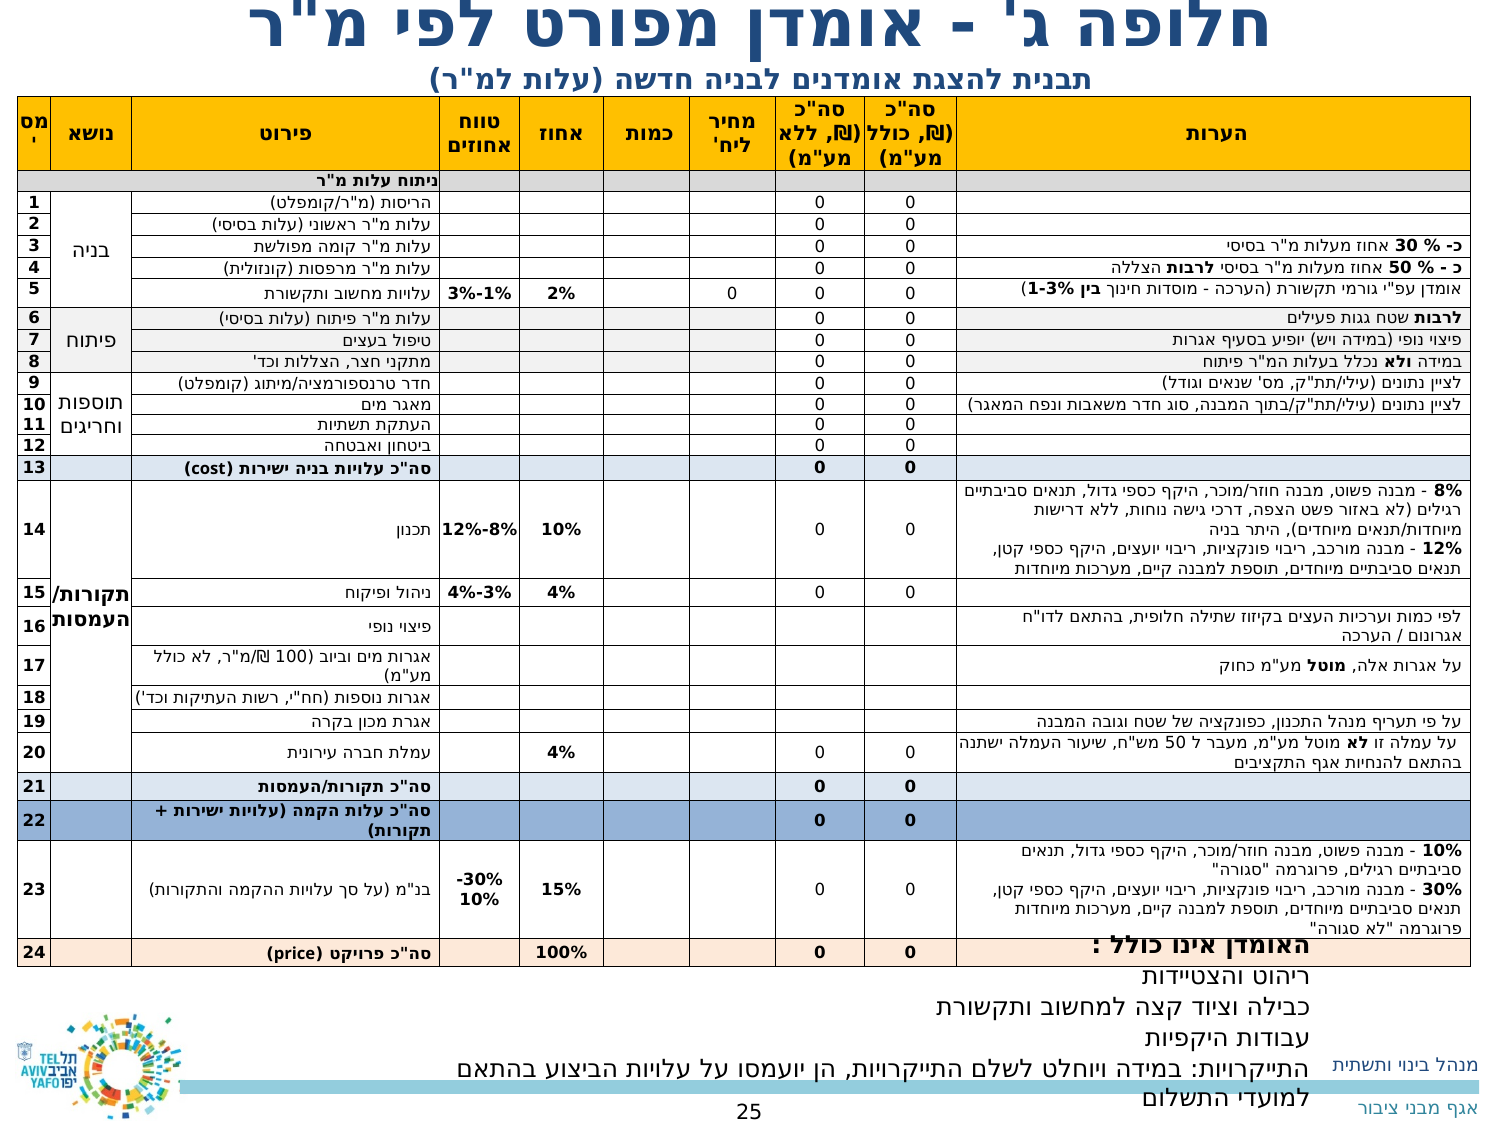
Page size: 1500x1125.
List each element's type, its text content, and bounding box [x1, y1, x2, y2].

table_cell [690, 415, 775, 434]
table_cell לציין נתונים (עילי/תת"ק, מס' שנאים וגודל) [957, 373, 1470, 394]
table_cell [957, 435, 1470, 455]
table_cell 12 [18, 435, 50, 455]
table_cell 2 [18, 214, 50, 235]
table_cell 0 [865, 415, 956, 434]
table_cell על פי תעריף מנהל התכנון, כפונקציה של שטח וגובה המבנה [957, 710, 1470, 732]
table_cell [51, 733, 131, 772]
table_cell [604, 686, 689, 709]
text_box חלופה ג' - אומדן מפורט לפי מ"ר תבנית להצגת אומדנים לבניה חדשה (עלות למ"ר) [0, 0, 1500, 90]
table_cell 0 [865, 236, 956, 257]
table_cell [957, 171, 1470, 191]
table_cell הריסות (מ"ר/קומפלט) [132, 192, 439, 213]
table_cell חדר טרנספורמציה/מיתוג (קומפלט) [132, 373, 439, 394]
table_cell 2% [520, 279, 603, 307]
table_cell מתקני חצר, הצללות וכד' [132, 352, 439, 372]
table_cell 24 [18, 939, 50, 966]
table_cell 13 [18, 456, 50, 480]
table_cell [690, 373, 775, 394]
table_cell [51, 939, 131, 966]
table_cell [520, 801, 603, 840]
table_header מחיר ליח' [690, 97, 775, 170]
table_cell [440, 330, 519, 351]
table_cell [604, 841, 689, 929]
table_cell [957, 773, 1470, 800]
table_cell לפי כמות וערכיות העצים בקיזוז שתילה חלופית, בהתאם לדו"ח אגרונום / הערכה [957, 607, 1470, 645]
table_cell סה"כ עלות הקמה (עלויות ישירות + תקורות) [132, 801, 439, 840]
table_cell 11 [18, 415, 50, 434]
table_cell העתקת תשתיות [132, 415, 439, 434]
table_cell [520, 686, 603, 709]
table_cell [440, 373, 519, 394]
table_cell לרבות שטח גגות פעילים [957, 308, 1470, 329]
table_cell 0 [865, 773, 956, 800]
table_cell [604, 481, 689, 578]
table_cell 10% - מבנה פשוט, מבנה חוזר/מוכר, היקף כספי גדול, תנאים סביבתיים רגילים, פרוגרמה "סגורה" 30% - מבנה מורכב, ריבוי פונקציות, ריבוי יועצים, היקף כספי קטן, תנאים סביבתיים מיוחדים, תוספת למבנה קיים, מערכות מיוחדות פרוגרמה "לא סגורה" [957, 841, 1470, 938]
table_cell טיפול בעצים [132, 330, 439, 351]
table_cell [604, 330, 689, 351]
table_cell 4 [18, 258, 50, 278]
table_cell עלות מ"ר מרפסות (קונזולית) [132, 258, 439, 278]
table_cell 10% [520, 481, 603, 578]
table_header כמות [604, 97, 689, 170]
table_cell מאגר מים [132, 395, 439, 414]
table_cell 0 [776, 579, 864, 606]
table_cell [957, 686, 1470, 709]
table_cell [604, 373, 689, 394]
table_cell [604, 258, 689, 278]
table_cell תכנון [132, 481, 439, 578]
table_cell [690, 607, 775, 645]
table_cell כ- % 30 אחוז מעלות מ"ר בסיסי [957, 236, 1470, 257]
table_header מס' [18, 97, 50, 170]
table_cell 22 [18, 801, 50, 840]
table_cell 0 [776, 395, 864, 414]
table_cell פיתוח [51, 308, 131, 372]
table_cell [520, 435, 603, 455]
table_cell אומדן עפ"י גורמי תקשורת (הערכה - מוסדות חינוך בין 1-3%) [957, 279, 1470, 307]
table_cell [604, 733, 689, 772]
table_cell כ - % 50 אחוז מעלות מ"ר בסיסי לרבות הצללה [957, 258, 1470, 278]
table_cell התייקרויות: במידה ויוחלט לשלם התייקרויות, הן יועמסו על עלויות הביצוע בהתאם למועדי התשלום [396, 1052, 1312, 1112]
table_cell [776, 686, 864, 709]
table_cell [520, 192, 603, 213]
table_cell [690, 733, 775, 772]
table_cell לציין נתונים (עילי/תת"ק/בתוך המבנה, סוג חדר משאבות ונפח המאגר) [957, 395, 1470, 414]
table_cell במידה ולא נכלל בעלות המ"ר פיתוח [957, 352, 1470, 372]
table_cell [776, 646, 864, 685]
table_cell [865, 710, 956, 732]
table_cell [690, 171, 775, 191]
table_cell 0 [776, 236, 864, 257]
table_cell [440, 686, 519, 709]
table_cell [51, 801, 131, 840]
table_cell בנ"מ (על סך עלויות ההקמה והתקורות) [132, 841, 439, 938]
table_cell [520, 646, 603, 685]
table_cell 1%-3% [440, 279, 519, 307]
table_cell [690, 841, 775, 929]
table_cell תקורות/ העמסות [51, 481, 131, 733]
table_cell 0 [865, 330, 956, 351]
table_cell [957, 192, 1470, 213]
table_cell [690, 308, 775, 329]
table_cell [604, 192, 689, 213]
table_cell 0 [865, 373, 956, 394]
table_cell [520, 258, 603, 278]
table_cell [604, 171, 689, 191]
table_cell 4% [520, 733, 603, 772]
table_cell [520, 456, 603, 480]
table_cell [440, 236, 519, 257]
table_cell [690, 236, 775, 257]
table_cell עבודות היקפיות [396, 1021, 1312, 1052]
table_cell [520, 330, 603, 351]
table_cell 6 [18, 308, 50, 329]
table_cell ניתוח עלות מ"ר [18, 171, 439, 191]
table_cell [604, 710, 689, 732]
table_cell 0 [865, 279, 956, 307]
table_cell [604, 435, 689, 455]
table_cell [604, 773, 689, 800]
table_cell 20 [18, 733, 50, 772]
table_cell אגרות מים וביוב (100 ₪/מ"ר, לא כולל מע"מ) [132, 646, 439, 685]
table_cell [520, 607, 603, 645]
table_cell [957, 801, 1470, 840]
table_cell [690, 395, 775, 414]
table_cell פיצוי נופי (במידה ויש) יופיע בסעיף אגרות [957, 330, 1470, 351]
table_cell [520, 395, 603, 414]
table_cell [604, 236, 689, 257]
table_cell עלות מ"ר קומה מפולשת [132, 236, 439, 257]
table_cell [690, 258, 775, 278]
table_cell 7 [18, 330, 50, 351]
table_cell 15% [520, 841, 603, 929]
table_cell [957, 579, 1470, 606]
table_cell 1 [18, 192, 50, 213]
table_cell 0 [776, 733, 864, 772]
table_cell אגרות נוספות (חח"י, רשות העתיקות וכד') [132, 686, 439, 709]
table_cell [604, 801, 689, 840]
table_cell עלות מ"ר פיתוח (עלות בסיסי) [132, 308, 439, 329]
table_cell [957, 214, 1470, 235]
table_cell סה"כ פרויקט (price) [132, 939, 396, 966]
table_cell 0 [690, 279, 775, 307]
table_cell 0 [776, 373, 864, 394]
table_cell על עמלה זו לא מוטל מע"מ, מעבר ל 50 מש"ח, שיעור העמלה ישתנה בהתאם להנחיות אגף התקציבים [957, 733, 1470, 772]
table_cell 8% - מבנה פשוט, מבנה חוזר/מוכר, היקף כספי גדול, תנאים סביבתיים רגילים (לא באזור פשט הצפה, דרכי גישה נוחות, ללא דרישות מיוחדות/תנאים מיוחדים), היתר בניה 12% - מבנה מורכב, ריבוי פונקציות, ריבוי יועצים, היקף כספי קטן, תנאים סביבתיים מיוחדים, תוספת למבנה קיים, מערכות מיוחדות [957, 481, 1470, 578]
table_cell 0 [865, 579, 956, 606]
table_cell [690, 646, 775, 685]
table_cell [440, 258, 519, 278]
table_cell [440, 773, 519, 800]
table_cell [865, 686, 956, 709]
table_cell 0 [776, 214, 864, 235]
table_cell [690, 801, 775, 840]
table_cell [604, 279, 689, 307]
table_cell [520, 171, 603, 191]
table_cell [604, 352, 689, 372]
table_cell [957, 415, 1470, 434]
table_header נושא [51, 97, 131, 170]
table_cell סה"כ עלויות בניה ישירות (cost) [132, 456, 439, 480]
table_cell [440, 646, 519, 685]
table_cell פיצוי נופי [132, 607, 439, 645]
table_cell 0 [865, 435, 956, 455]
table_cell 0 [865, 308, 956, 329]
table_cell [520, 236, 603, 257]
table_cell [440, 733, 519, 772]
table_cell [520, 415, 603, 434]
table_cell 0 [776, 481, 864, 578]
table_cell בניה [51, 192, 131, 307]
table_cell ריהוט והצטיידות [396, 960, 1312, 990]
table_cell [865, 171, 956, 191]
table_header אחוז [520, 97, 603, 170]
table_cell 0 [776, 456, 864, 480]
table_cell 21 [18, 773, 50, 800]
table_cell [604, 308, 689, 329]
table_cell 0 [865, 192, 956, 213]
table_header סה"כ (₪, כולל מע"מ) [865, 97, 956, 170]
table_cell 0 [865, 733, 956, 772]
table_cell 0 [776, 415, 864, 434]
table_cell [51, 773, 131, 800]
table_cell [690, 192, 775, 213]
table_cell 4% [520, 579, 603, 606]
table_cell ניהול ופיקוח [132, 579, 439, 606]
table_cell אגרת מכון בקרה [132, 710, 439, 732]
table_cell 0 [776, 330, 864, 351]
table_cell [440, 415, 519, 434]
table_cell 3%-4% [440, 579, 519, 606]
table_cell 0 [776, 192, 864, 213]
table_cell ביטחון ואבטחה [132, 435, 439, 455]
table_cell 0 [865, 352, 956, 372]
table_cell 0 [865, 841, 956, 929]
table_cell [520, 710, 603, 732]
table_cell 0 [865, 456, 956, 480]
table_cell [440, 435, 519, 455]
table_header האומדן אינו כולל : [396, 929, 1312, 960]
table_cell 5 [18, 279, 50, 307]
table_cell [51, 456, 131, 480]
table_cell 0 [865, 258, 956, 278]
table_cell [957, 456, 1470, 480]
table_cell 0 [776, 258, 864, 278]
table_cell [776, 607, 864, 645]
table_cell [604, 395, 689, 414]
table_cell [520, 308, 603, 329]
table_cell [690, 686, 775, 709]
table_cell 0 [776, 801, 864, 840]
table_cell [520, 373, 603, 394]
table_cell 16 [18, 607, 50, 645]
table_cell [440, 395, 519, 414]
table_cell [440, 308, 519, 329]
table_cell 8%-12% [440, 481, 519, 578]
table_cell [440, 214, 519, 235]
table_cell [440, 192, 519, 213]
table_cell [690, 481, 775, 578]
table_cell [520, 214, 603, 235]
table_cell 23 [18, 841, 50, 938]
table_cell [1312, 939, 1470, 966]
table_cell 0 [865, 481, 956, 578]
table_cell 17 [18, 646, 50, 685]
table_cell 8 [18, 352, 50, 372]
table_header הערות [957, 97, 1470, 170]
table_cell כבילה וציוד קצה למחשוב ותקשורת [396, 990, 1312, 1021]
table_cell [520, 773, 603, 800]
table_cell [690, 579, 775, 606]
table_cell [440, 352, 519, 372]
table_cell 18 [18, 686, 50, 709]
table_cell [440, 710, 519, 732]
table_cell 0 [865, 214, 956, 235]
table_cell [690, 330, 775, 351]
table_cell 19 [18, 710, 50, 732]
table_cell תוספות וחריגים [51, 373, 131, 455]
table_header סה"כ (₪, ללא מע"מ) [776, 97, 864, 170]
table_cell [690, 710, 775, 732]
table_cell 0 [865, 801, 956, 840]
table_header טווח אחוזים [440, 97, 519, 170]
table_cell על אגרות אלה, מוטל מע"מ כחוק [957, 646, 1470, 685]
table_cell 0 [776, 773, 864, 800]
table_cell [865, 607, 956, 645]
table_cell 0 [776, 352, 864, 372]
table_cell [604, 456, 689, 480]
table_cell [690, 214, 775, 235]
table_cell [604, 607, 689, 645]
table_cell 15 [18, 579, 50, 606]
table_cell [440, 456, 519, 480]
table_cell 30%-10% [440, 841, 519, 929]
table_cell 0 [776, 279, 864, 307]
table_cell 0 [776, 308, 864, 329]
table_cell [520, 352, 603, 372]
table_cell [776, 171, 864, 191]
table_cell [690, 456, 775, 480]
table_cell 10 [18, 395, 50, 415]
table_cell [440, 171, 519, 191]
table_cell [604, 646, 689, 685]
table_cell [604, 214, 689, 235]
table_cell [690, 773, 775, 800]
table_cell [690, 435, 775, 455]
table_cell [604, 415, 689, 434]
table_cell [440, 607, 519, 645]
table_cell [51, 841, 131, 938]
table_cell 0 [776, 435, 864, 455]
table_cell עלויות מחשוב ותקשורת [132, 279, 439, 307]
table_cell [776, 710, 864, 732]
table_cell 0 [865, 395, 956, 414]
table_cell [604, 579, 689, 606]
table_cell עלות מ"ר ראשוני (עלות בסיסי) [132, 214, 439, 235]
table_cell [865, 646, 956, 685]
table_cell [690, 352, 775, 372]
picture [15, 1012, 188, 1121]
table_cell 3 [18, 236, 50, 257]
table_header פירוט [132, 97, 439, 170]
table_cell עמלת חברה עירונית [132, 733, 439, 772]
table_cell 9 [18, 373, 50, 394]
table_cell [440, 801, 519, 840]
table_cell 14 [18, 481, 50, 578]
table_cell 0 [776, 841, 864, 929]
table_cell סה"כ תקורות/העמסות [132, 773, 439, 800]
